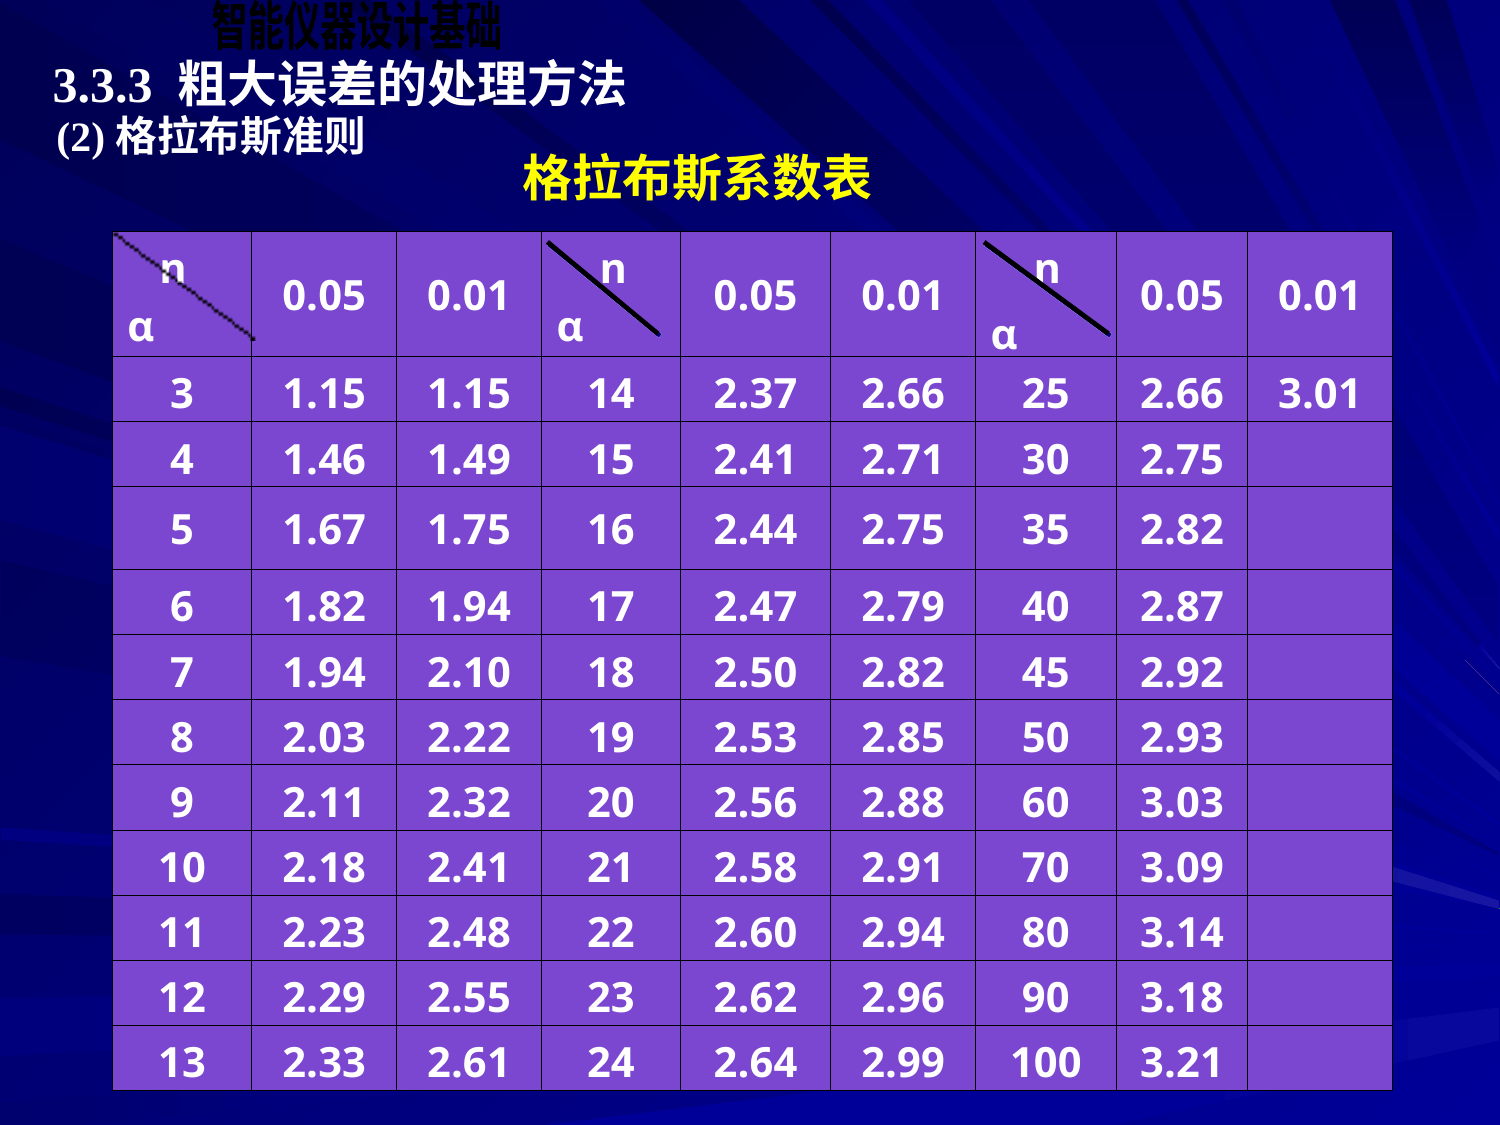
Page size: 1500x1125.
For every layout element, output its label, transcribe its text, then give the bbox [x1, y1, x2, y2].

picture [111, 231, 259, 341]
table_header 0.05 [252, 232, 396, 356]
table_cell 2.82 [831, 635, 975, 699]
table_cell 1.94 [397, 570, 541, 634]
table_cell 2.88 [831, 765, 975, 830]
table_header n α [976, 232, 1116, 356]
table_cell 2.18 [252, 831, 396, 895]
table_cell 2.93 [1117, 700, 1247, 764]
table_cell 1.15 [252, 357, 396, 421]
table_cell 2.55 [397, 961, 541, 1025]
table_cell 22 [542, 896, 680, 960]
table_cell 2.23 [252, 896, 396, 960]
table_cell [1248, 700, 1392, 764]
table_cell 2.47 [681, 570, 830, 634]
table_cell 2.56 [681, 765, 830, 830]
table_cell 7 [113, 635, 251, 699]
table_cell 2.64 [681, 1026, 830, 1090]
table_cell 8 [113, 700, 251, 764]
table_cell 30 [976, 422, 1116, 486]
table_header 0.05 [681, 232, 830, 356]
table_cell 80 [976, 896, 1116, 960]
table_header 0.01 [831, 232, 975, 356]
table_header 0.01 [397, 232, 541, 356]
table_cell 10 [113, 831, 251, 895]
table_cell 14 [542, 357, 680, 421]
table_cell 2.82 [1117, 487, 1247, 569]
table_cell 60 [976, 765, 1116, 830]
table_cell 11 [113, 896, 251, 960]
table_cell 2.96 [831, 961, 975, 1025]
table_cell 3.09 [1117, 831, 1247, 895]
table_cell 2.62 [681, 961, 830, 1025]
table_cell 2.58 [681, 831, 830, 895]
table_cell 2.48 [397, 896, 541, 960]
table_cell 16 [542, 487, 680, 569]
table_cell 13 [113, 1026, 251, 1090]
table_cell 2.85 [831, 700, 975, 764]
table_cell 2.33 [252, 1026, 396, 1090]
table_cell 15 [542, 422, 680, 486]
table_cell 18 [542, 635, 680, 699]
table_cell 2.10 [397, 635, 541, 699]
table_cell [1248, 487, 1392, 569]
table_header n α [113, 349, 251, 356]
table_cell 2.61 [397, 1026, 541, 1090]
text_box 格拉布斯系数表 [159, 125, 1237, 229]
table_cell 90 [976, 961, 1116, 1025]
text_box 3.3.3 粗大误差的处理方法 [37, 45, 1351, 121]
table_cell 45 [976, 635, 1116, 699]
table_cell [1248, 765, 1392, 830]
table_cell 1.82 [252, 570, 396, 634]
picture [390, 651, 488, 708]
table_cell 2.44 [681, 487, 830, 569]
table_cell 25 [976, 357, 1116, 421]
table_cell [1248, 1026, 1392, 1090]
table_cell [1248, 635, 1392, 699]
table_cell 3.14 [1117, 896, 1247, 960]
table_cell 3.03 [1117, 765, 1247, 830]
table_cell 2.29 [252, 961, 396, 1025]
table_cell 9 [113, 765, 251, 830]
table_cell 100 [976, 1026, 1116, 1090]
table_cell 2.79 [831, 570, 975, 634]
table_cell [1248, 570, 1392, 634]
table_header n α [542, 232, 680, 356]
table_cell 2.41 [397, 831, 541, 895]
table_cell 5 [113, 487, 251, 569]
table_cell 3.18 [1117, 961, 1247, 1025]
table_cell 4 [113, 422, 251, 486]
table_cell 19 [542, 700, 680, 764]
table_cell 2.94 [831, 896, 975, 960]
table_cell 35 [976, 487, 1116, 569]
table_cell 3.01 [1248, 357, 1392, 421]
table_cell 1.49 [397, 422, 541, 486]
table_header 0.01 [1248, 232, 1392, 356]
table_cell 17 [542, 570, 680, 634]
table_cell 3 [113, 357, 251, 421]
table_cell [1248, 831, 1392, 895]
table_cell 1.75 [397, 487, 541, 569]
table_cell 2.60 [681, 896, 830, 960]
table_cell 1.15 [397, 357, 541, 421]
table_header 0.05 [1117, 232, 1247, 356]
table_cell 2.66 [831, 357, 975, 421]
table_cell 6 [113, 570, 251, 634]
table_cell 2.91 [831, 831, 975, 895]
table_cell 1.67 [252, 487, 396, 569]
table_cell [1248, 961, 1392, 1025]
table_cell 2.87 [1117, 570, 1247, 634]
table_cell 2.50 [681, 635, 830, 699]
table_cell 1.46 [252, 422, 396, 486]
table_cell 50 [976, 700, 1116, 764]
table_cell 2.37 [681, 357, 830, 421]
table_cell [1248, 422, 1392, 486]
table_cell 23 [542, 961, 680, 1025]
table_cell 2.75 [831, 487, 975, 569]
table_cell 2.41 [681, 422, 830, 486]
table_cell 2.71 [831, 422, 975, 486]
table_cell 2.22 [397, 700, 541, 764]
text_box (2)格拉布斯准则 [41, 101, 704, 168]
table_cell 24 [542, 1026, 680, 1090]
table_cell 2.53 [681, 700, 830, 764]
table_cell 40 [976, 570, 1116, 634]
table_cell 2.92 [1117, 635, 1247, 699]
table_cell 2.75 [1117, 422, 1247, 486]
table_cell 70 [976, 831, 1116, 895]
table_cell 1.94 [252, 635, 396, 699]
table_cell 2.03 [252, 700, 396, 764]
table_cell 3.21 [1117, 1026, 1247, 1090]
table_cell 12 [113, 961, 251, 1025]
table_cell 2.11 [252, 765, 396, 830]
table_cell 2.99 [831, 1026, 975, 1090]
table_cell [1248, 896, 1392, 960]
table_cell 2.32 [397, 765, 541, 830]
table_cell 21 [542, 831, 680, 895]
table_cell 2.66 [1117, 357, 1247, 421]
table_cell 20 [542, 765, 680, 830]
